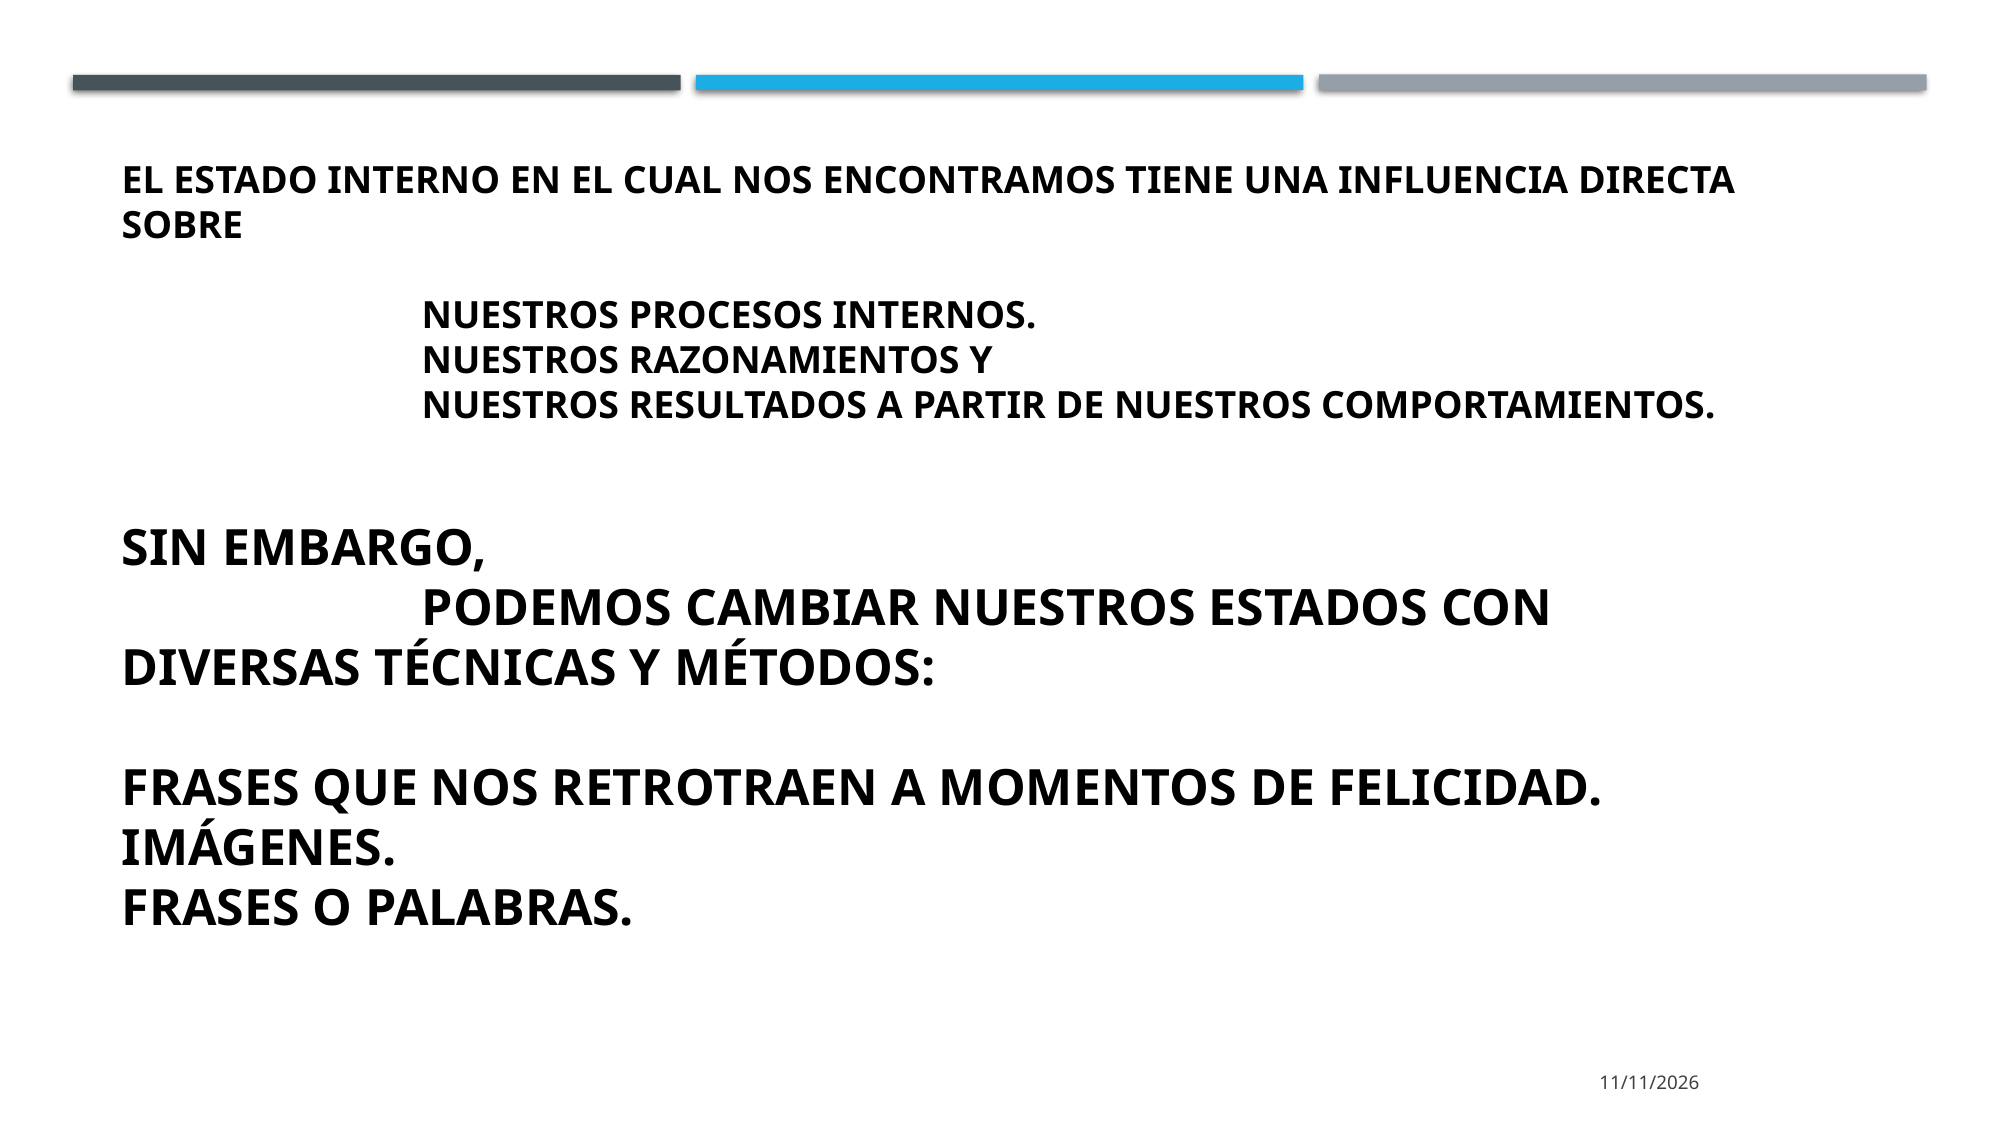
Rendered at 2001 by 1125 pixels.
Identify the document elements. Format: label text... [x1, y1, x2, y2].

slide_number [1247, 1053, 1715, 1114]
text_box EL ESTADO INTERNO EN EL CUAL NOS ENCONTRAMOS TIENE UNA INFLUENCIA DIRECTA SOBRE NUESTROS PROCESOS INTERNOS. NUESTROS RAZONAMIENTOS Y NUESTROS RESULTADOS A PARTIR DE NUESTROS COMPORTAMIENTOS. SIN EMBARGO, PODEMOS CAMBIAR NUESTROS ESTADOS CON DIVERSAS TÉCNICAS Y MÉTODOS: FRASES QUE NOS RETROTRAEN A MOMENTOS DE FELICIDAD. IMÁGENES. FRASES O PALABRAS. [106, 148, 1770, 944]
